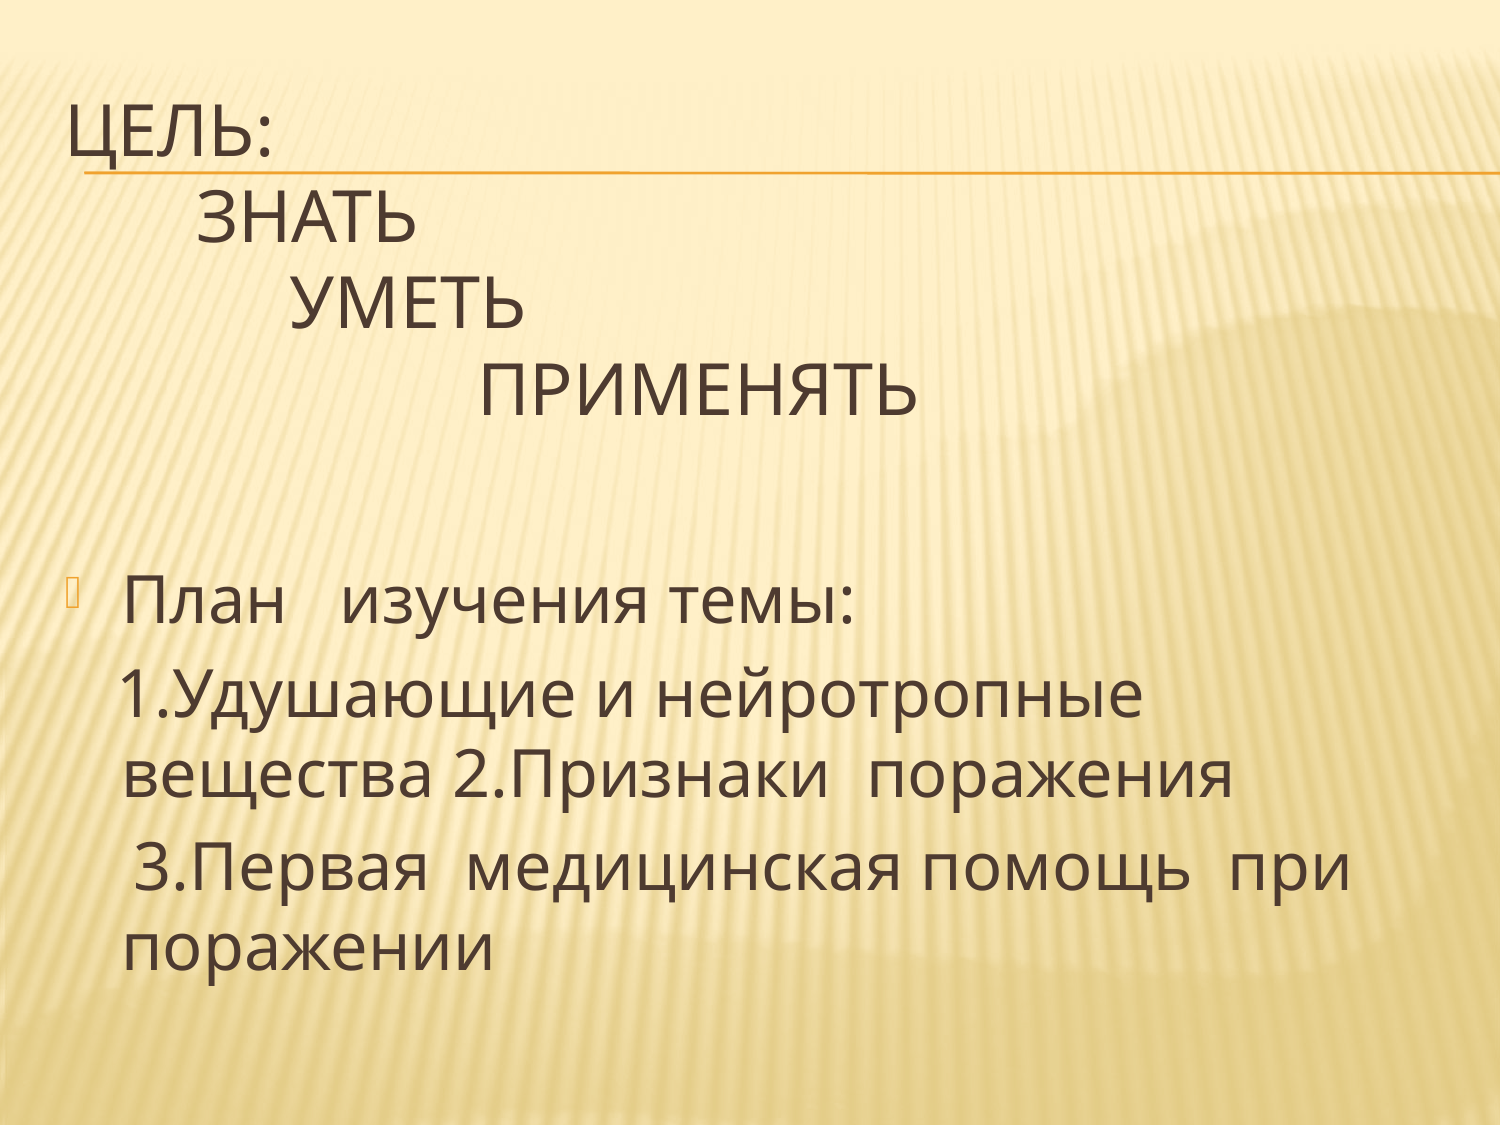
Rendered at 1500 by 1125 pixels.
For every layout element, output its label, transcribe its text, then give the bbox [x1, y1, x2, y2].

title Цель: Знать уметь применять [50, 75, 1475, 525]
list План изучения темы: 1.Удушающие и нейротропные вещества 2.Признаки поражения 3.Первая медицинская помощь при поражении [50, 549, 1475, 998]
